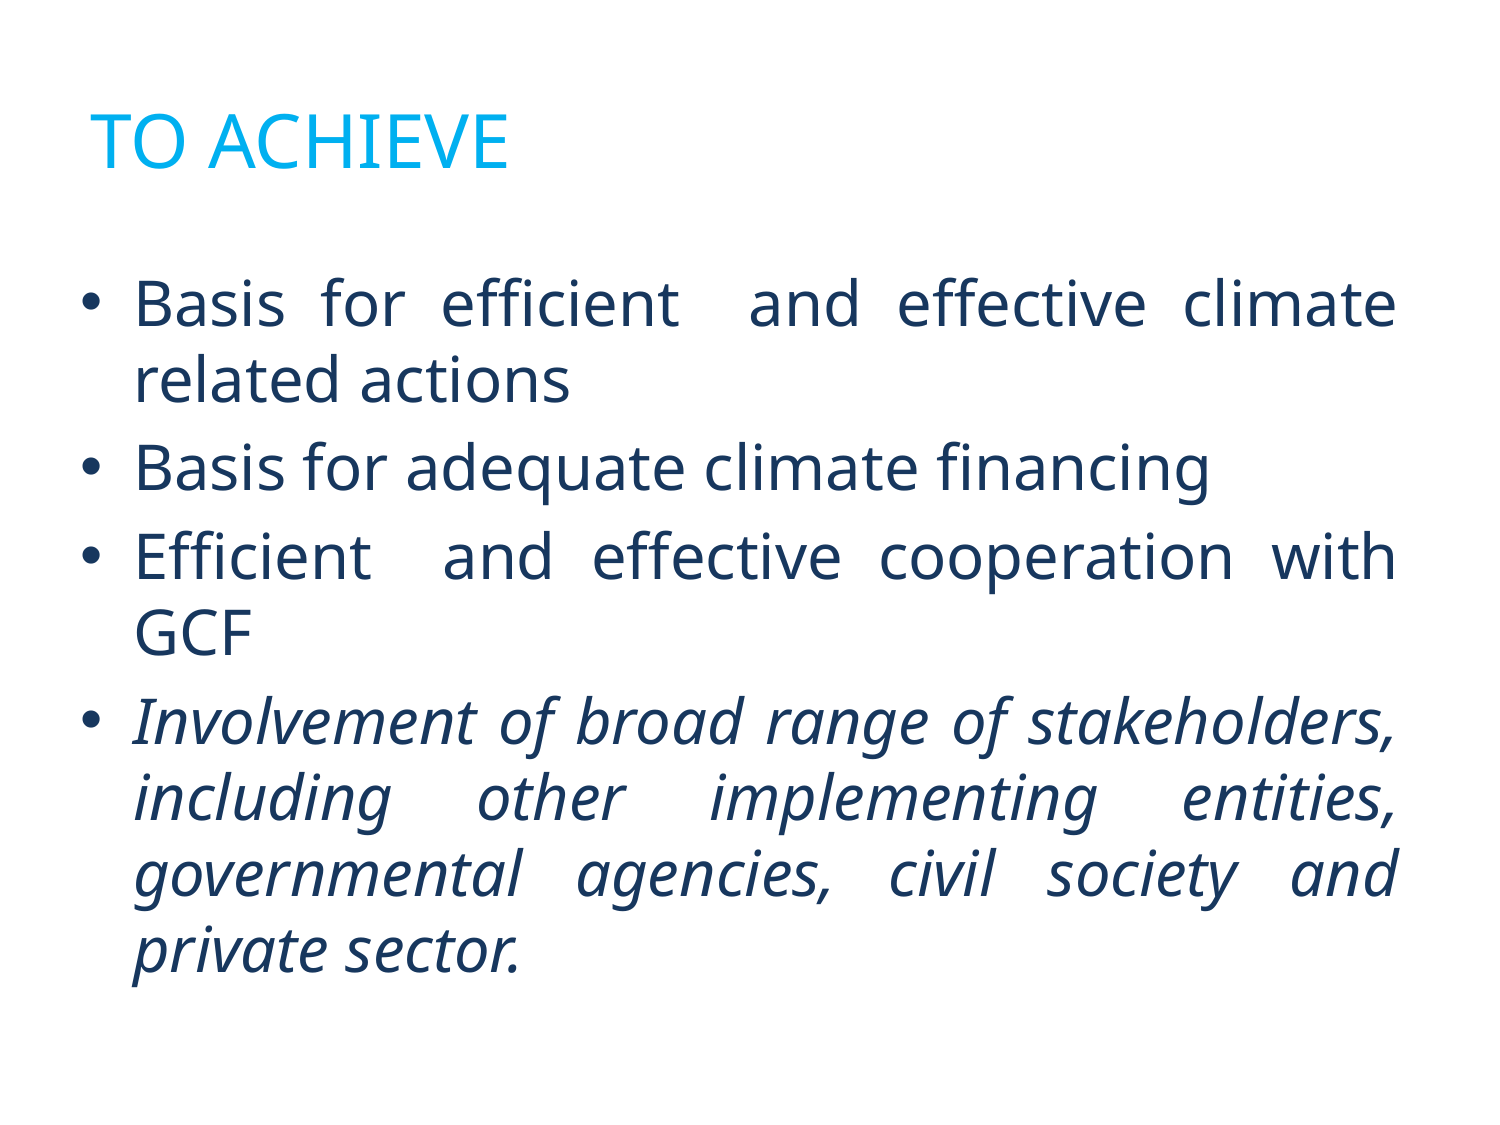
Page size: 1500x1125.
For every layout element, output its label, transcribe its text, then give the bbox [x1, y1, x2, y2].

title TO ACHIEVE [75, 45, 1425, 233]
list Basis for efficient and effective climate related actions Basis for adequate climate financing Efficient and effective cooperation with GCF Involvement of broad range of stakeholders, including other implementing entities, governmental agencies, civil society and private sector. [64, 255, 1415, 1006]
